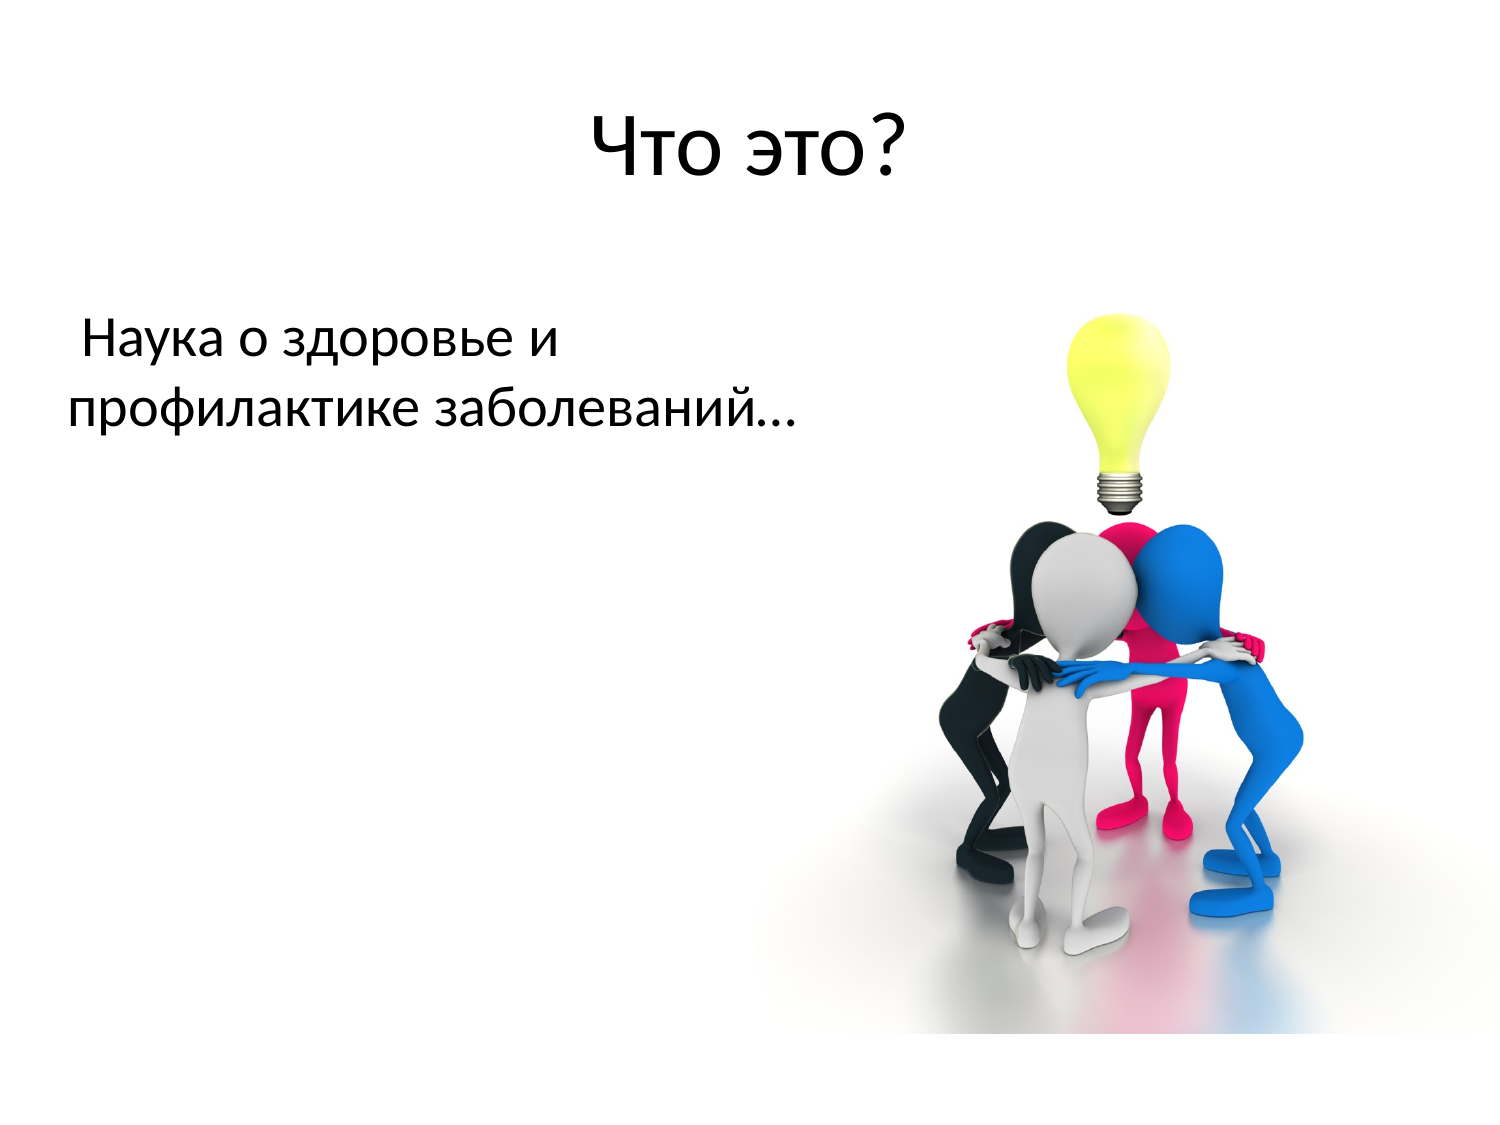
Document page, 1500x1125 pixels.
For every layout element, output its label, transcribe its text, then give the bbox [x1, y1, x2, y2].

text_box Наука о здоровье и профилактике заболеваний… [53, 290, 756, 446]
title Что это? [75, 45, 1425, 233]
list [757, 290, 1500, 1034]
